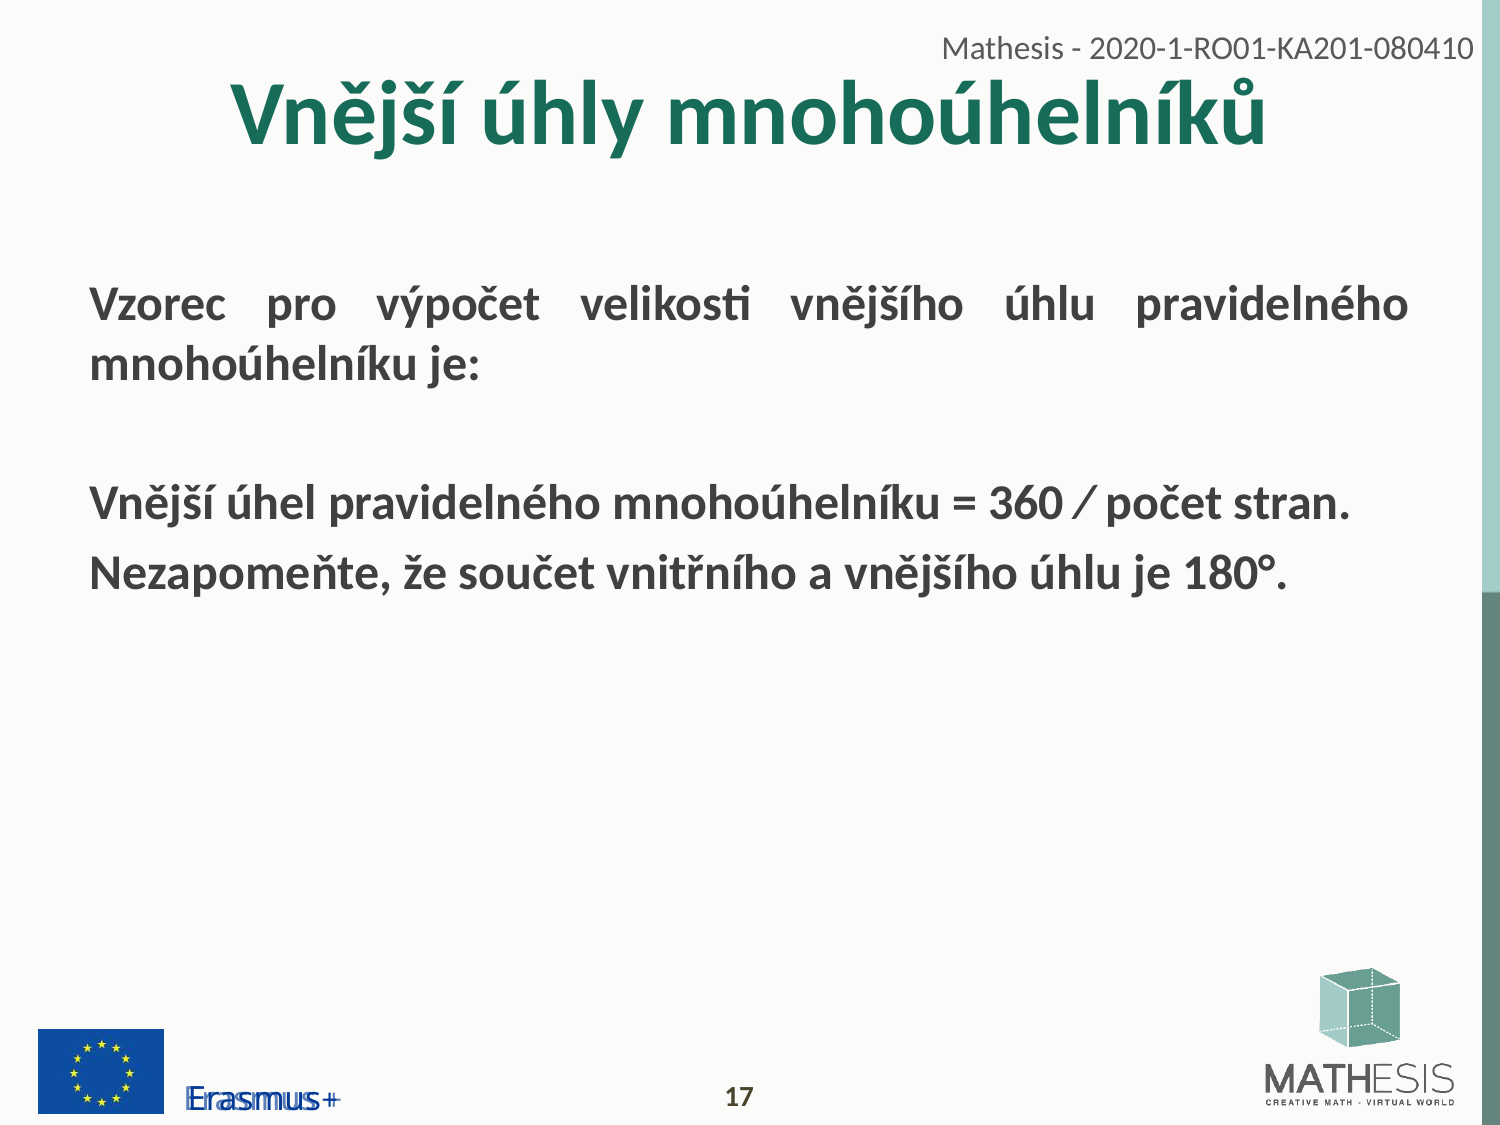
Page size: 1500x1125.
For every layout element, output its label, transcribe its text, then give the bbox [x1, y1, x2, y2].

title Vnější úhly mnohoúhelníků [75, 45, 1425, 233]
picture [38, 1029, 164, 1114]
list Vzorec pro výpočet velikosti vnějšího úhlu pravidelného mnohoúhelníku je: Vnější úhel pravidelného mnohoúhelníku = 360 ∕ počet stran. Nezapomeňte, že součet vnitřního a vnějšího úhlu je 180°. [75, 262, 1425, 1005]
